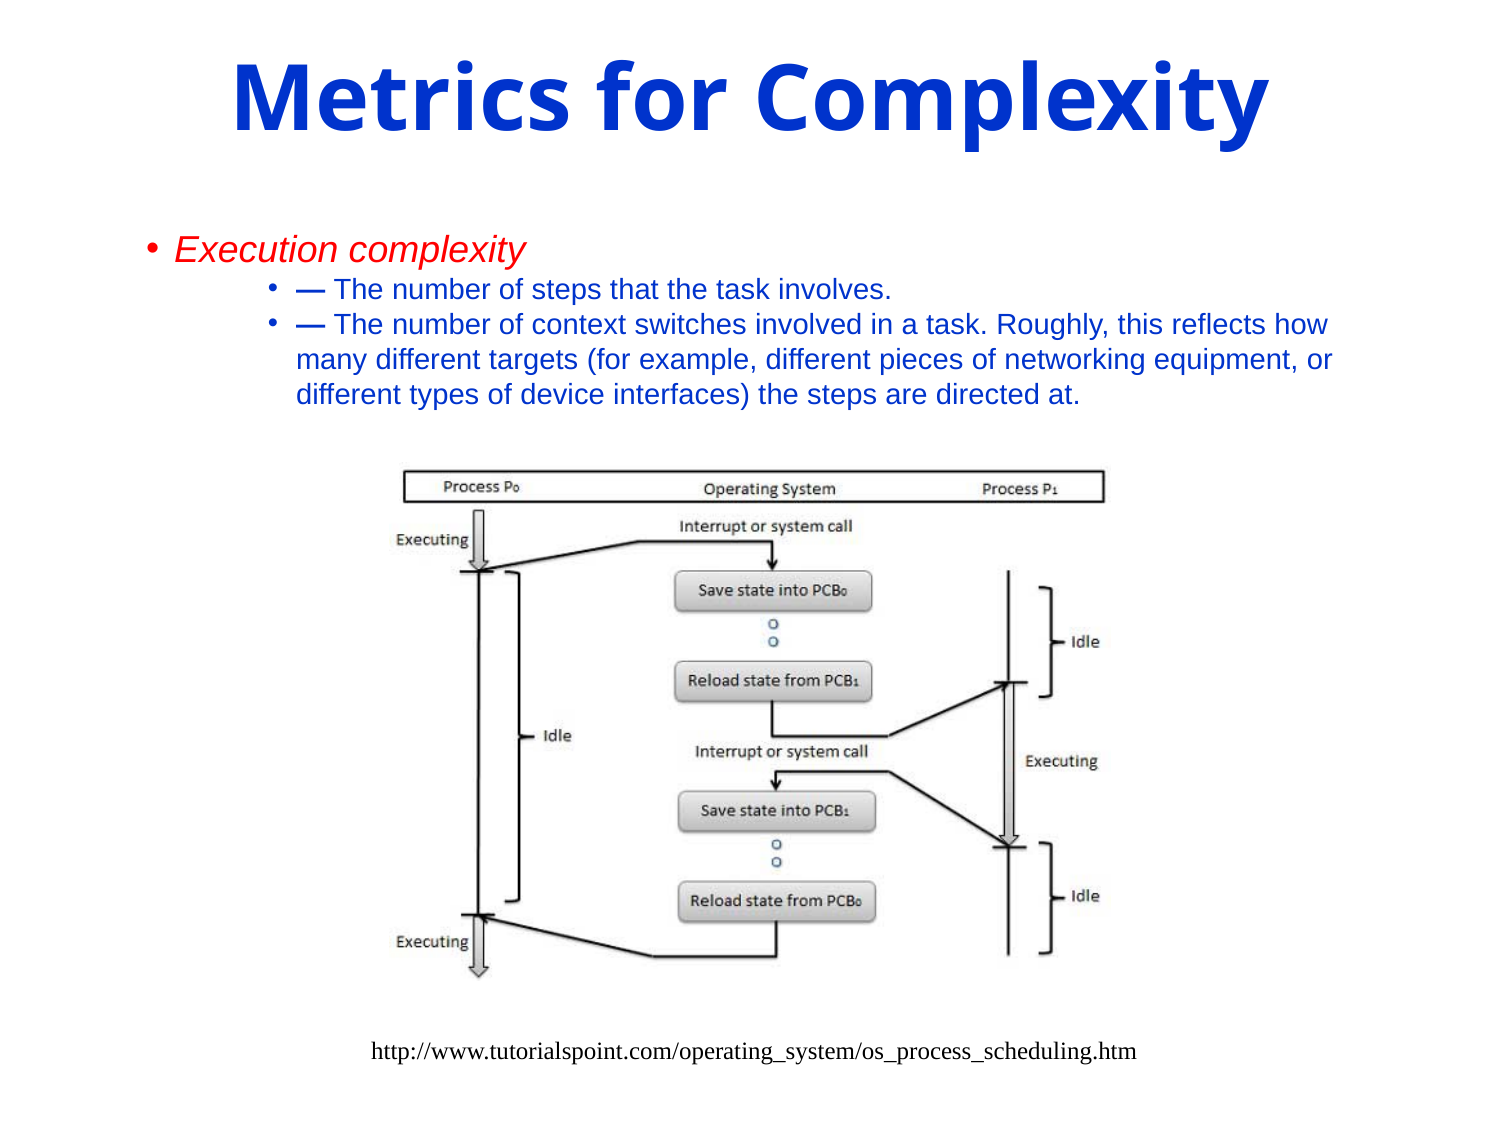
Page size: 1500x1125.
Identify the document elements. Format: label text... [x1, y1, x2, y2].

text_box Execution complexity — The number of steps that the task involves. — The number of context switches involved in a task. Roughly, this reflects how many different targets (for example, different pieces of networking equipment, or different types of device interfaces) the steps are directed at. [131, 217, 1369, 488]
text_box http://www.tutorialspoint.com/operating_system/os_process_scheduling.htm [235, 1027, 1274, 1072]
title Metrics for Complexity [0, 24, 1500, 163]
picture [389, 462, 1111, 981]
